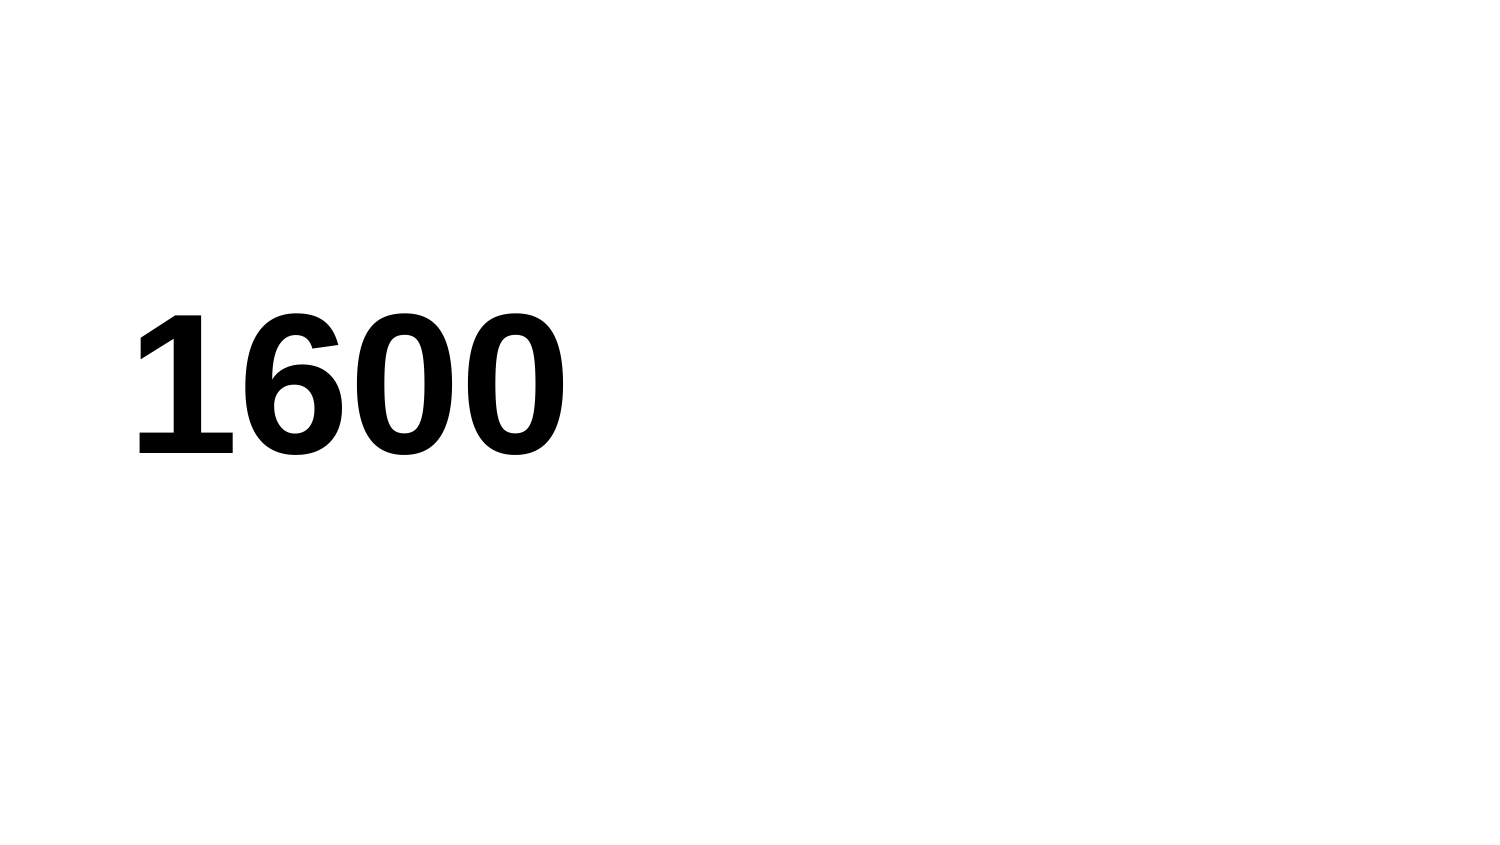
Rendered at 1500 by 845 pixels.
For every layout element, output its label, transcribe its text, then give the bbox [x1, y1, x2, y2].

text_box 1600 [112, 235, 1388, 509]
